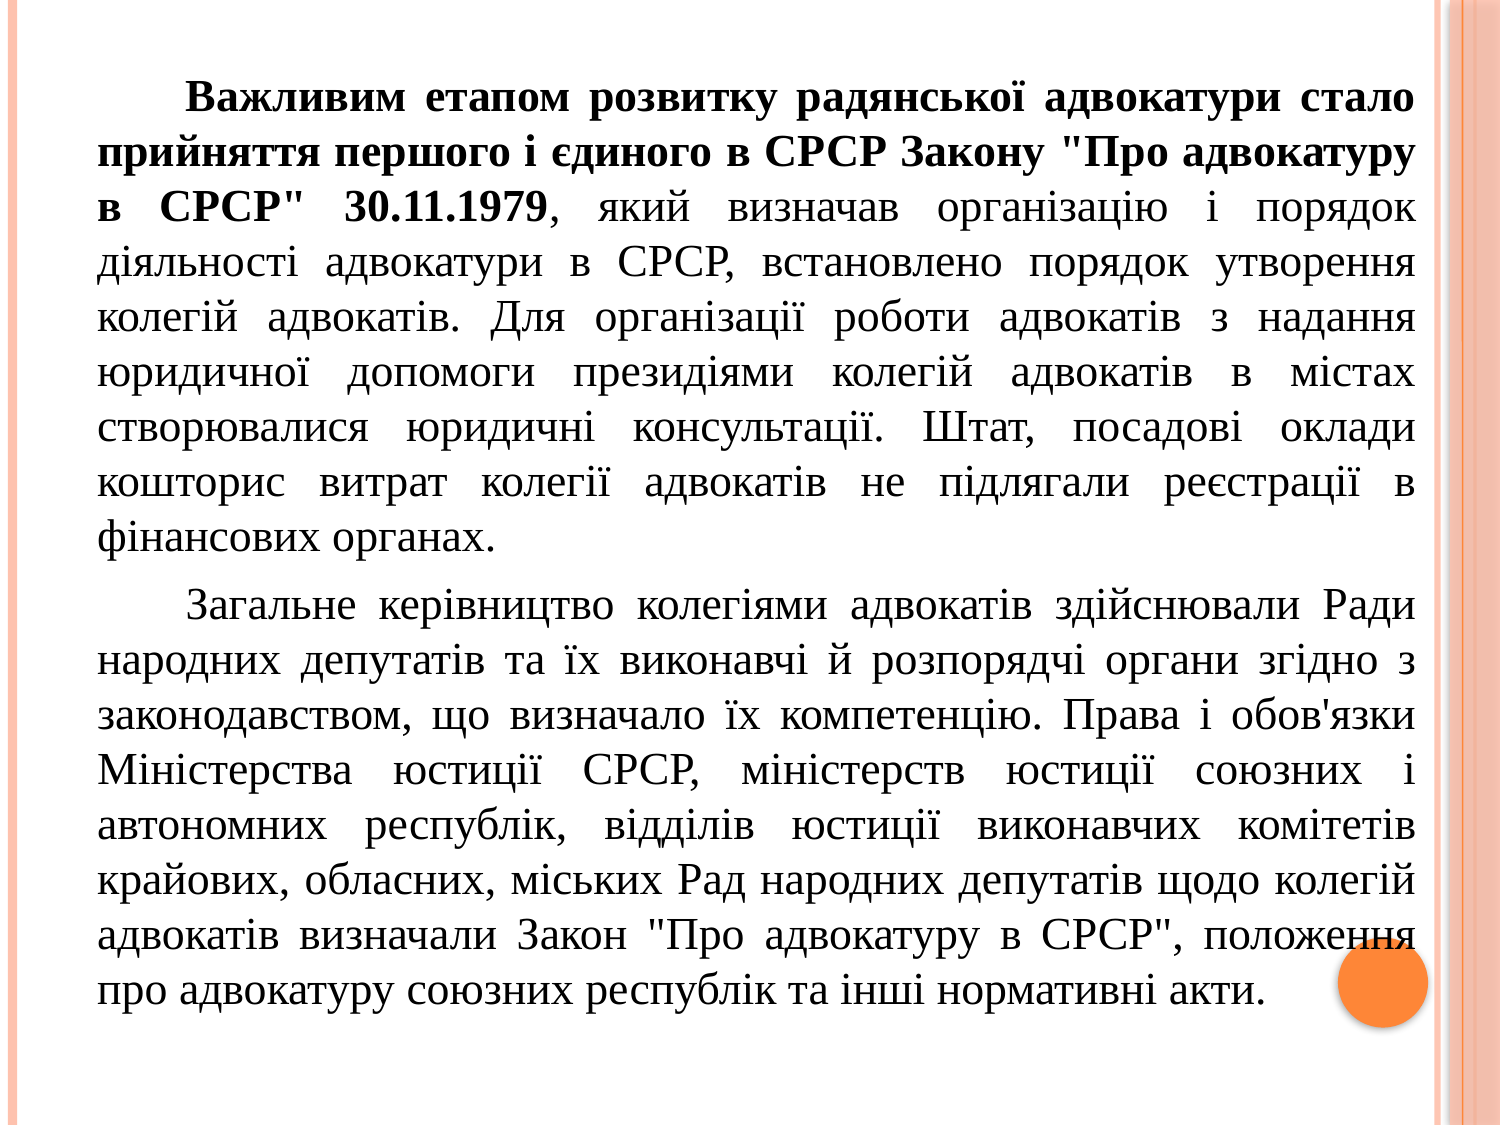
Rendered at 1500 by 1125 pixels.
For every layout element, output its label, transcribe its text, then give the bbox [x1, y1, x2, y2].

list Важливим етапом розвитку радянської адвокатури стало прийняття першого і єдиного в СРСР Закону "Про адвокатуру в СРСР" 30.11.1979, який визначав організацію і порядок діяльності адвокатури в СРСР, встановлено порядок утворення колегій адвокатів. Для організації роботи адвокатів з надання юридичної допомоги президіями колегій адвокатів в містах створювалися юридичні консультації. Штат, посадові оклади кошторис витрат колегії адвокатів не підлягали реєстрації в фінансових органах. Загальне керівництво колегіями адвокатів здійснювали Ради народних депутатів та їх виконавчі й розпорядчі органи згідно з законодавством, що визначало їх компетенцію. Права і обов'язки Міністерства юстиції СРСР, міністерств юстиції союзних і автономних республік, відділів юстиції виконавчих комітетів крайових, обласних, міських Рад народних депутатів щодо колегій адвокатів визначали Закон "Про адвокатуру в СРСР", положення про адвокатуру союзних республік та інші нормативні акти. [81, 58, 1433, 1055]
